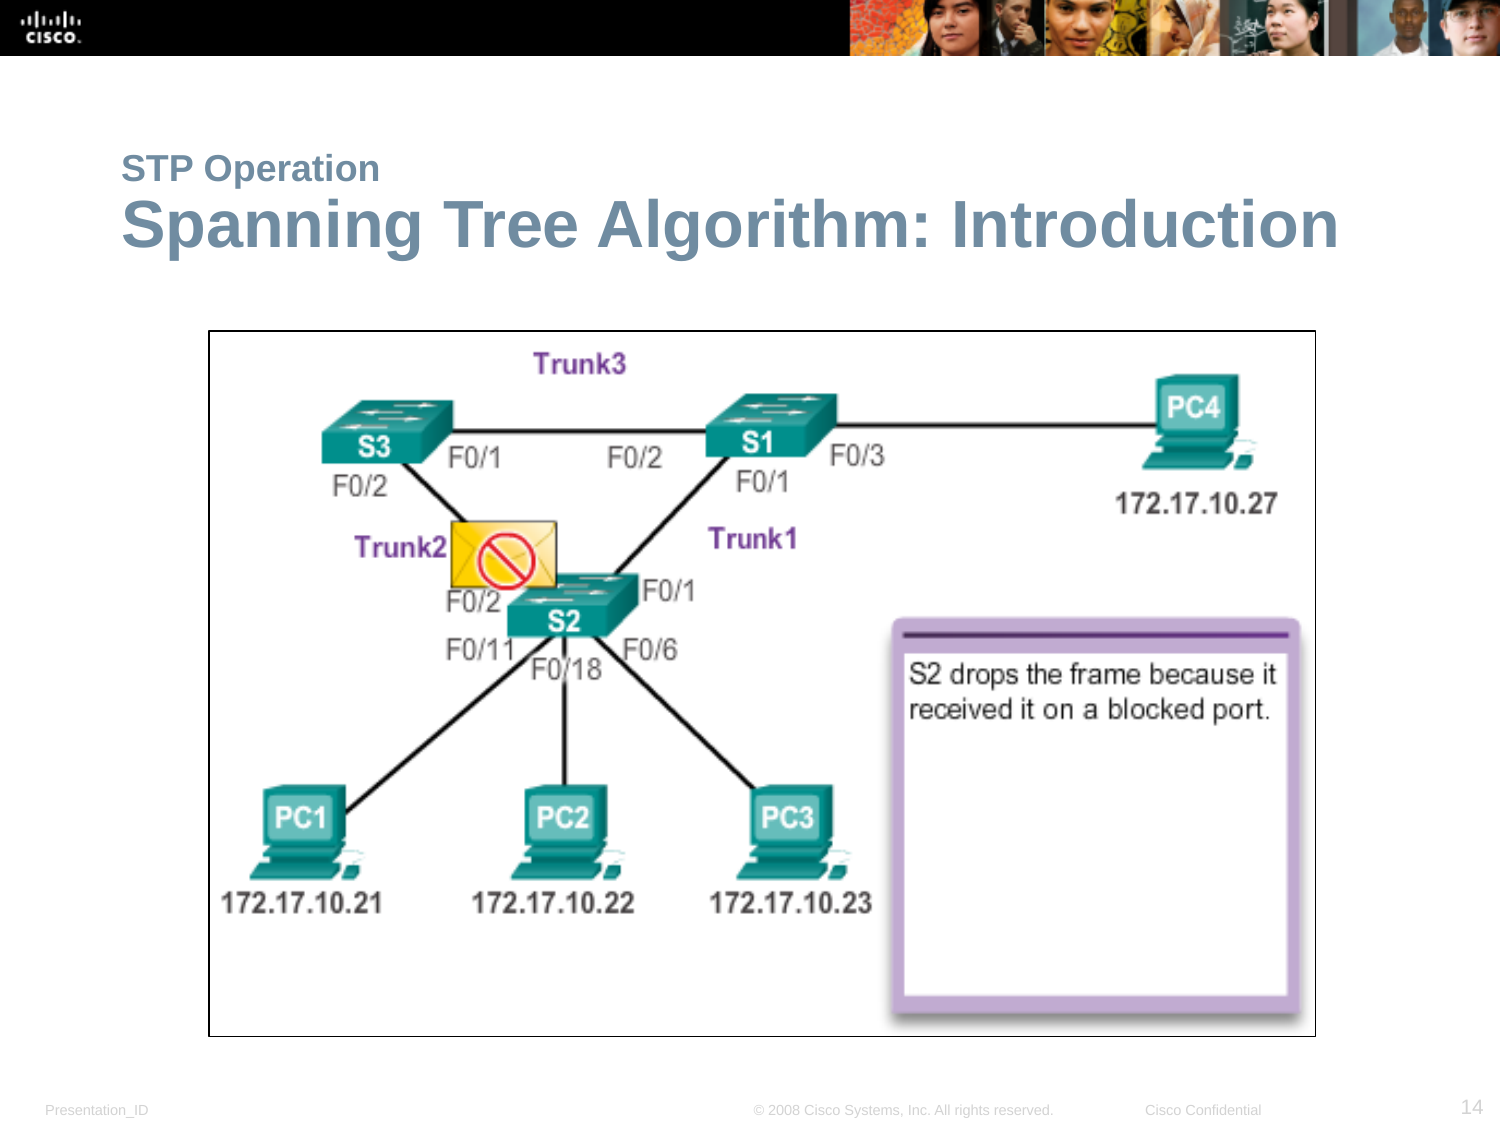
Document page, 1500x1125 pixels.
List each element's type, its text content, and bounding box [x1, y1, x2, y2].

picture [209, 331, 1316, 1036]
title STP Operation Spanning Tree Algorithm: Introduction [107, 130, 1444, 269]
picture [0, 0, 1500, 56]
